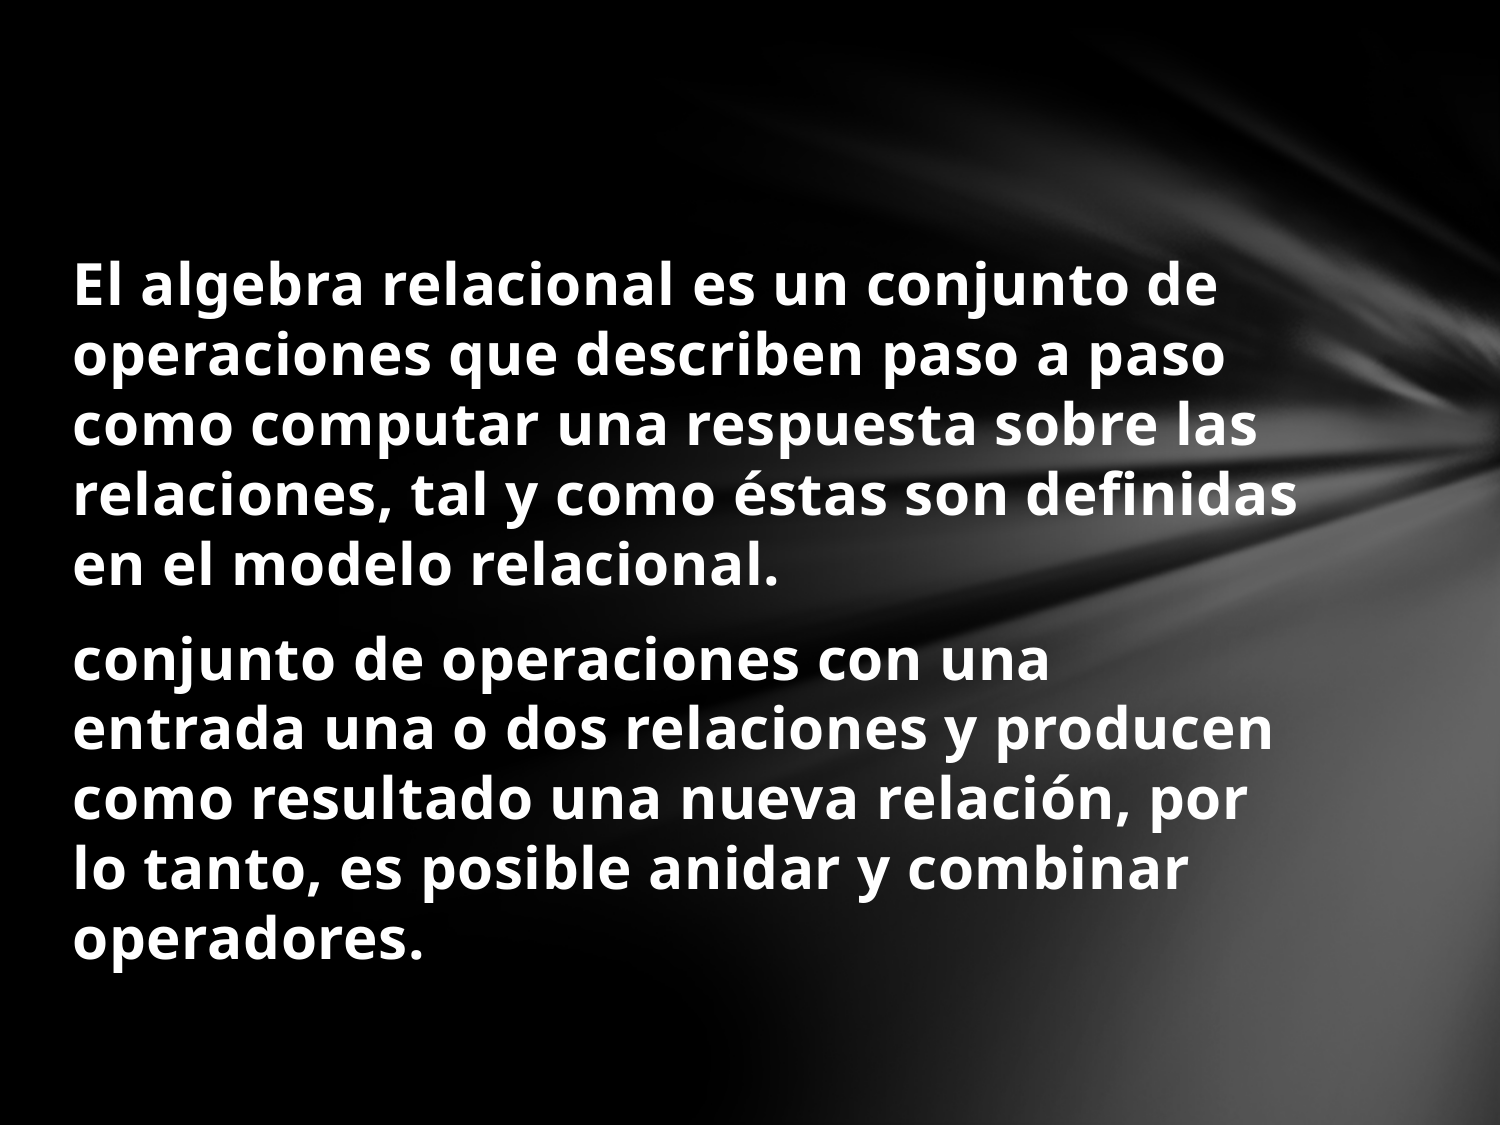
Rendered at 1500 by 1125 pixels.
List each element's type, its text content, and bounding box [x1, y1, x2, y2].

list El algebra relacional es un conjunto de operaciones que describen paso a paso como computar una respuesta sobre las relaciones, tal y como éstas son definidas en el modelo relacional. conjunto de operaciones con una entrada una o dos relaciones y producen como resultado una nueva relación, por lo tanto, es posible anidar y combinar operadores. [57, 239, 1318, 1015]
